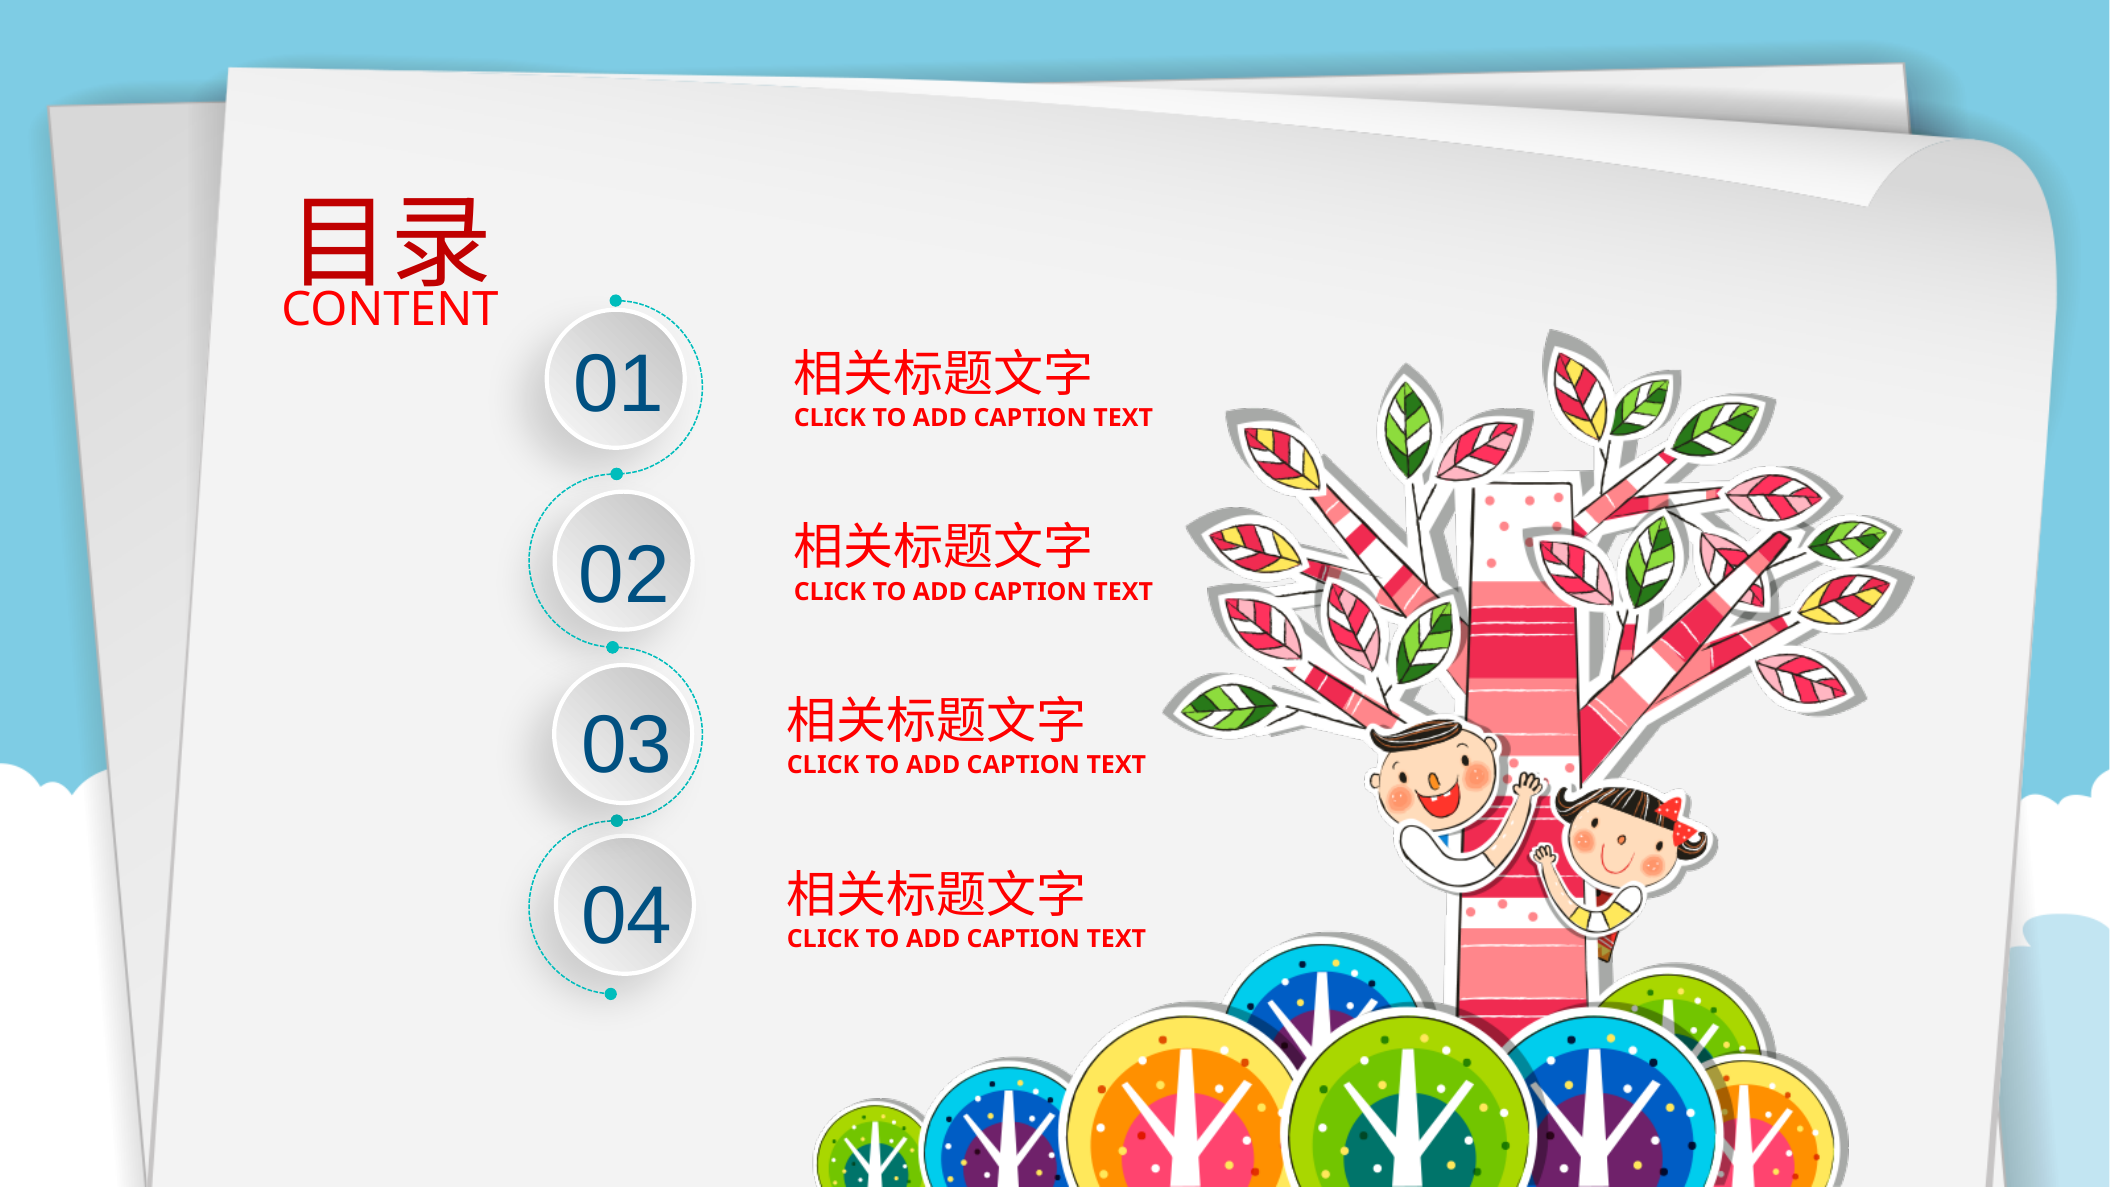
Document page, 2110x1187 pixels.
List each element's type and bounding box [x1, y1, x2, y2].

picture [0, 0, 2110, 1187]
text_box [256, 75, 524, 330]
text_box [529, 300, 703, 995]
text_box [554, 664, 693, 804]
